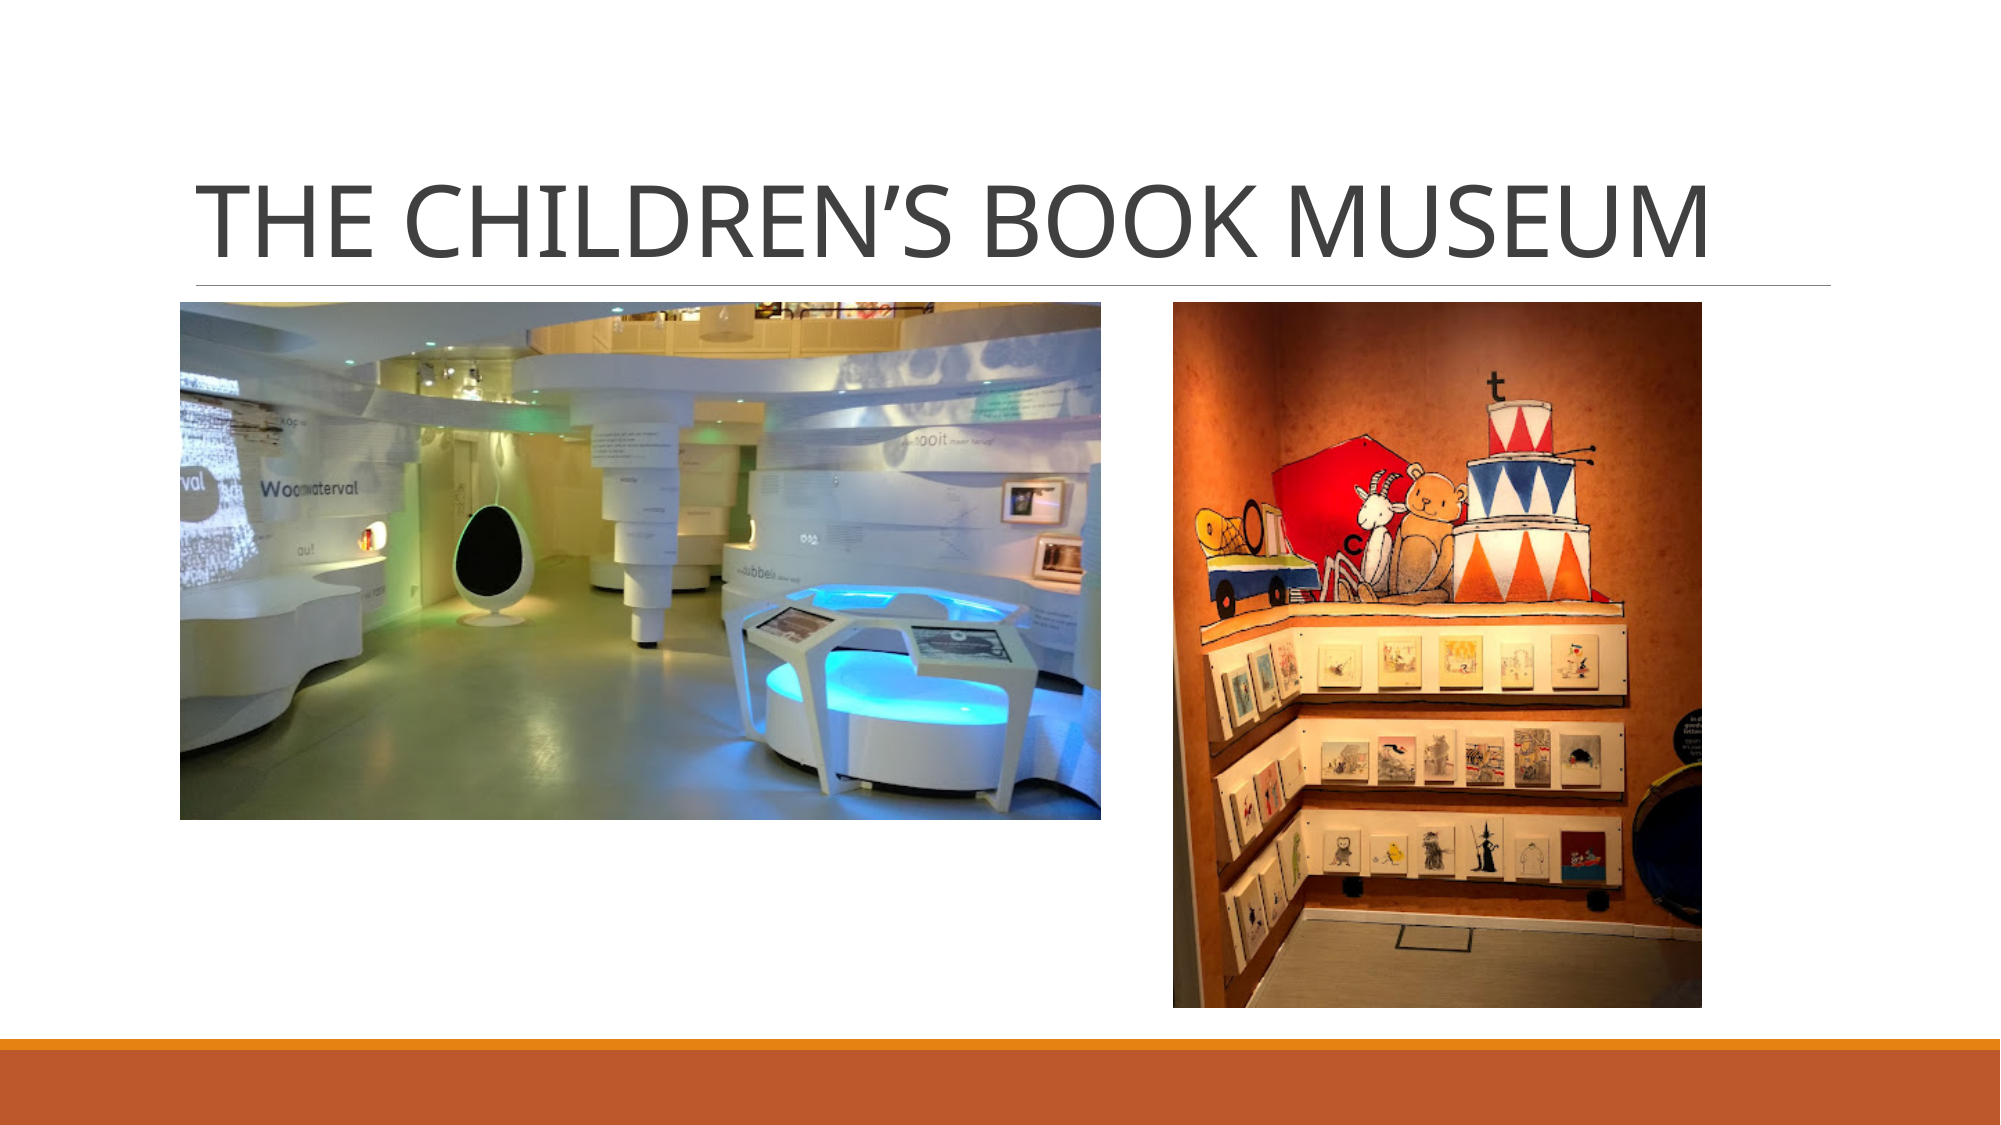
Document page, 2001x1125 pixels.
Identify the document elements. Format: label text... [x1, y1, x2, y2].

title THE CHILDREN’S BOOK MUSEUM [180, 47, 1830, 285]
picture [179, 302, 1102, 821]
picture [1173, 302, 1703, 1008]
